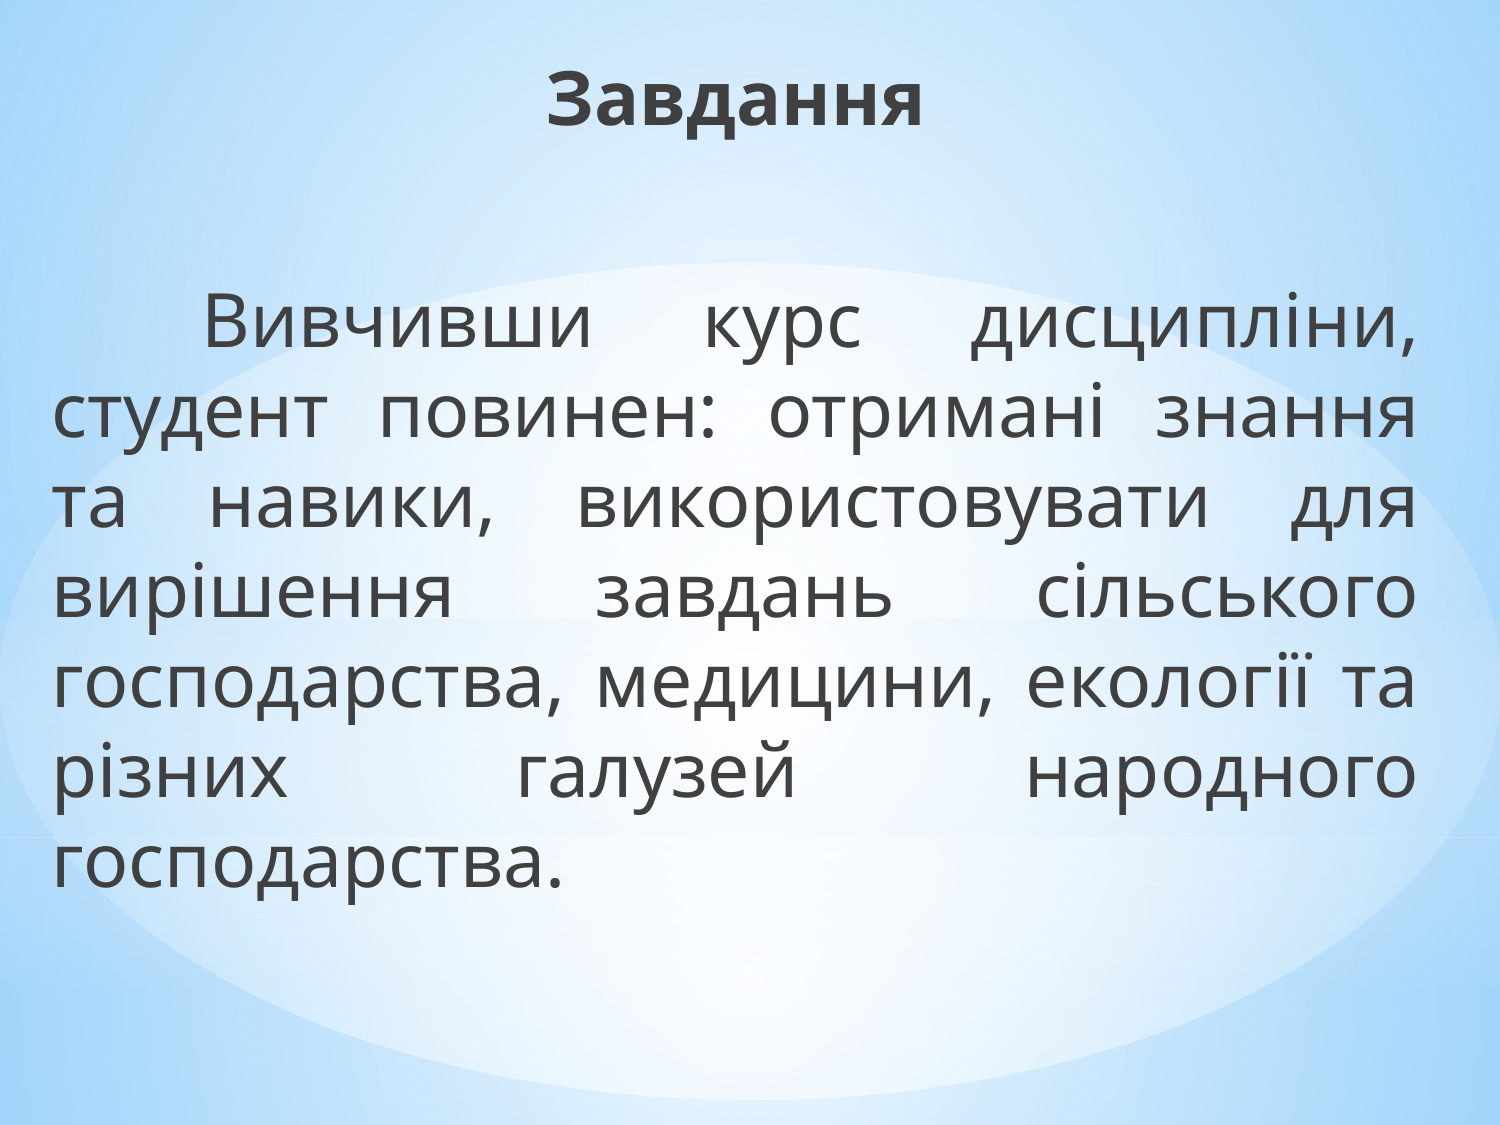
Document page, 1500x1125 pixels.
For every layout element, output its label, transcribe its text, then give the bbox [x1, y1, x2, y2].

list Завдання Вивчивши курс дисципліни, студент повинен: отримані знання та навики, використовувати для вирішення завдань сільського господарства, медицини, екології та різних галузей народного господарства. [29, 42, 1436, 1036]
